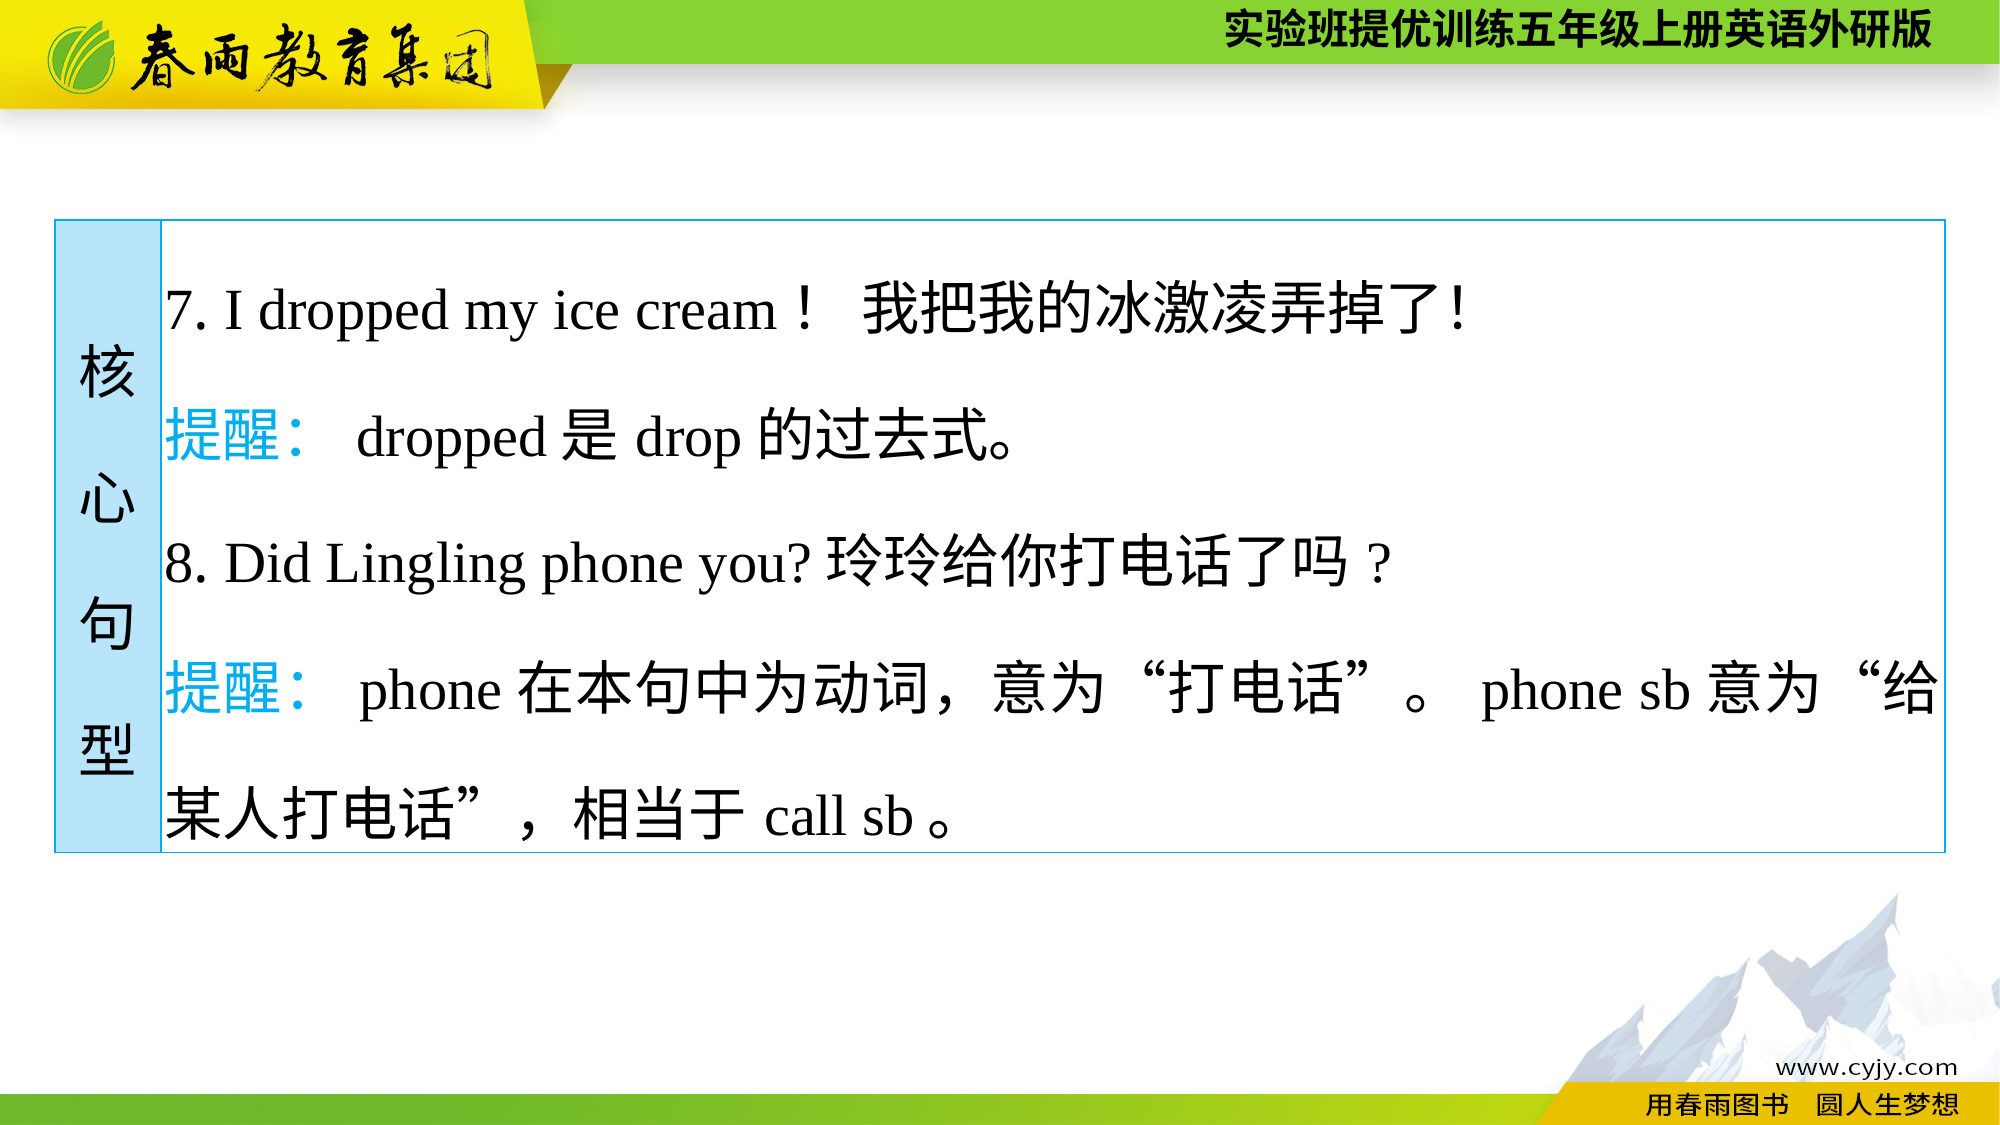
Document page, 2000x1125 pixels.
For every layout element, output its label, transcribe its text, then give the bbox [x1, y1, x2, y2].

table_header 7. I dropped my ice cream！ 我把我的冰激凌弄掉了！ 提醒：dropped是drop的过去式。 8. Did Lingling phone you?玲玲给你打电话了吗? 提醒：phone在本句中为动词，意为“打电话”。phone sb意为“给某人打电话”，相当于call sb。 [162, 221, 1944, 852]
table_header 核 心 句 型 [56, 221, 160, 852]
picture [0, 0, 2000, 1125]
